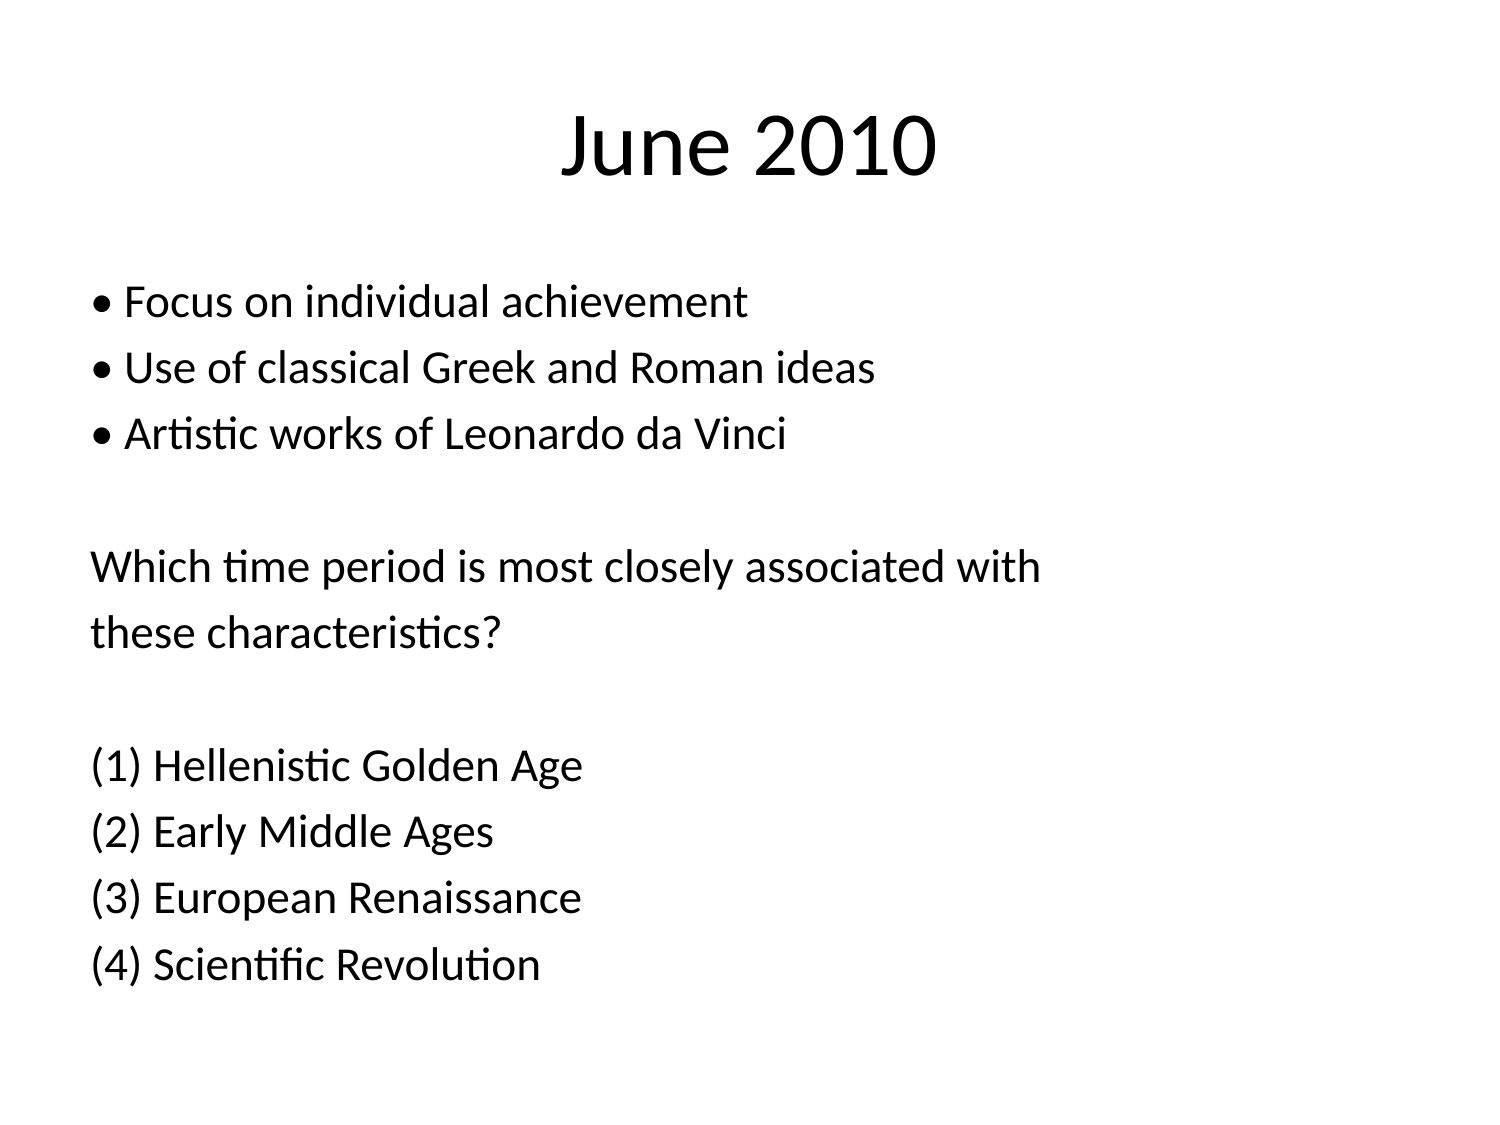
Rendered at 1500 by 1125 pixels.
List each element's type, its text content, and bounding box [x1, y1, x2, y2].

list • Focus on individual achievement • Use of classical Greek and Roman ideas • Artistic works of Leonardo da Vinci Which time period is most closely associated with these characteristics? (1) Hellenistic Golden Age (2) Early Middle Ages (3) European Renaissance (4) Scientific Revolution [75, 262, 1425, 1005]
title June 2010 [75, 45, 1425, 233]
